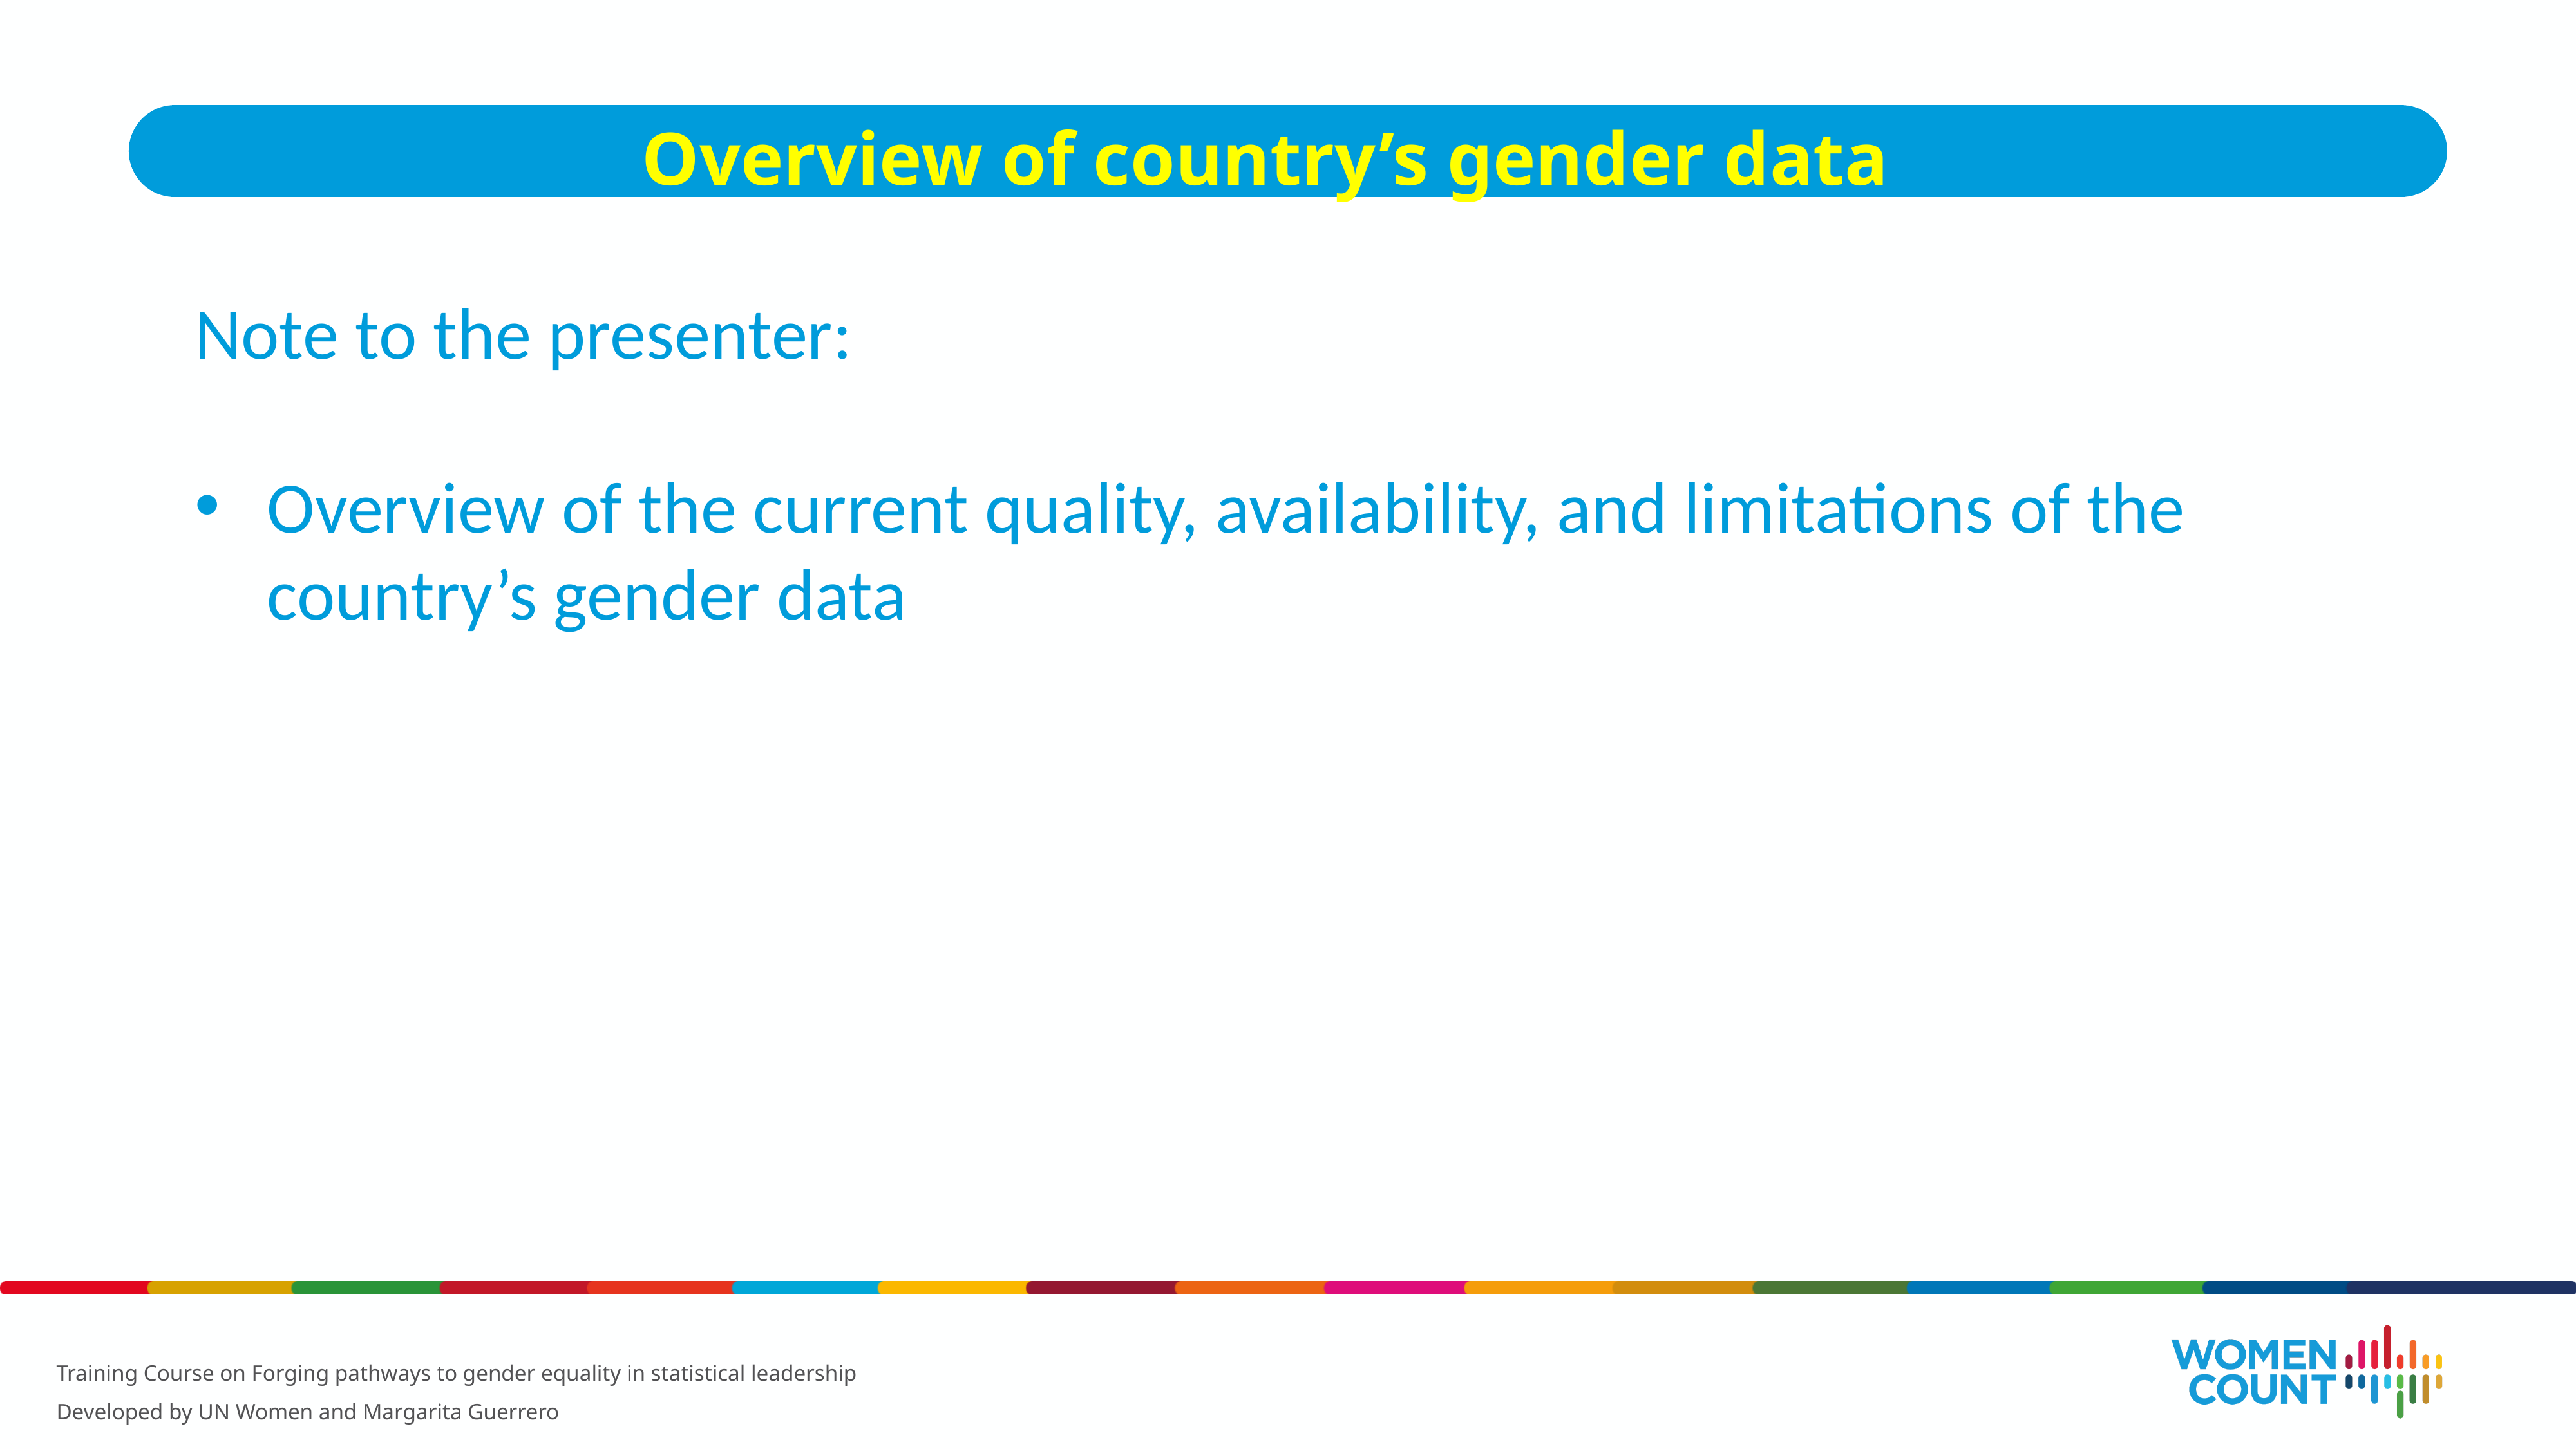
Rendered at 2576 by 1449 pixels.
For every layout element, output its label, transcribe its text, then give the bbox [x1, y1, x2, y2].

text_box Training Course on Forging pathways to gender equality in statistical leadership Developed by UN Women and Margarita Guerrero [56, 1347, 1658, 1449]
list Overview of country’s gender data [137, 112, 2395, 201]
text_box Note to the presenter: ­Overview of the current quality, availability, and limitations of the country’s gender data [185, 281, 2375, 639]
